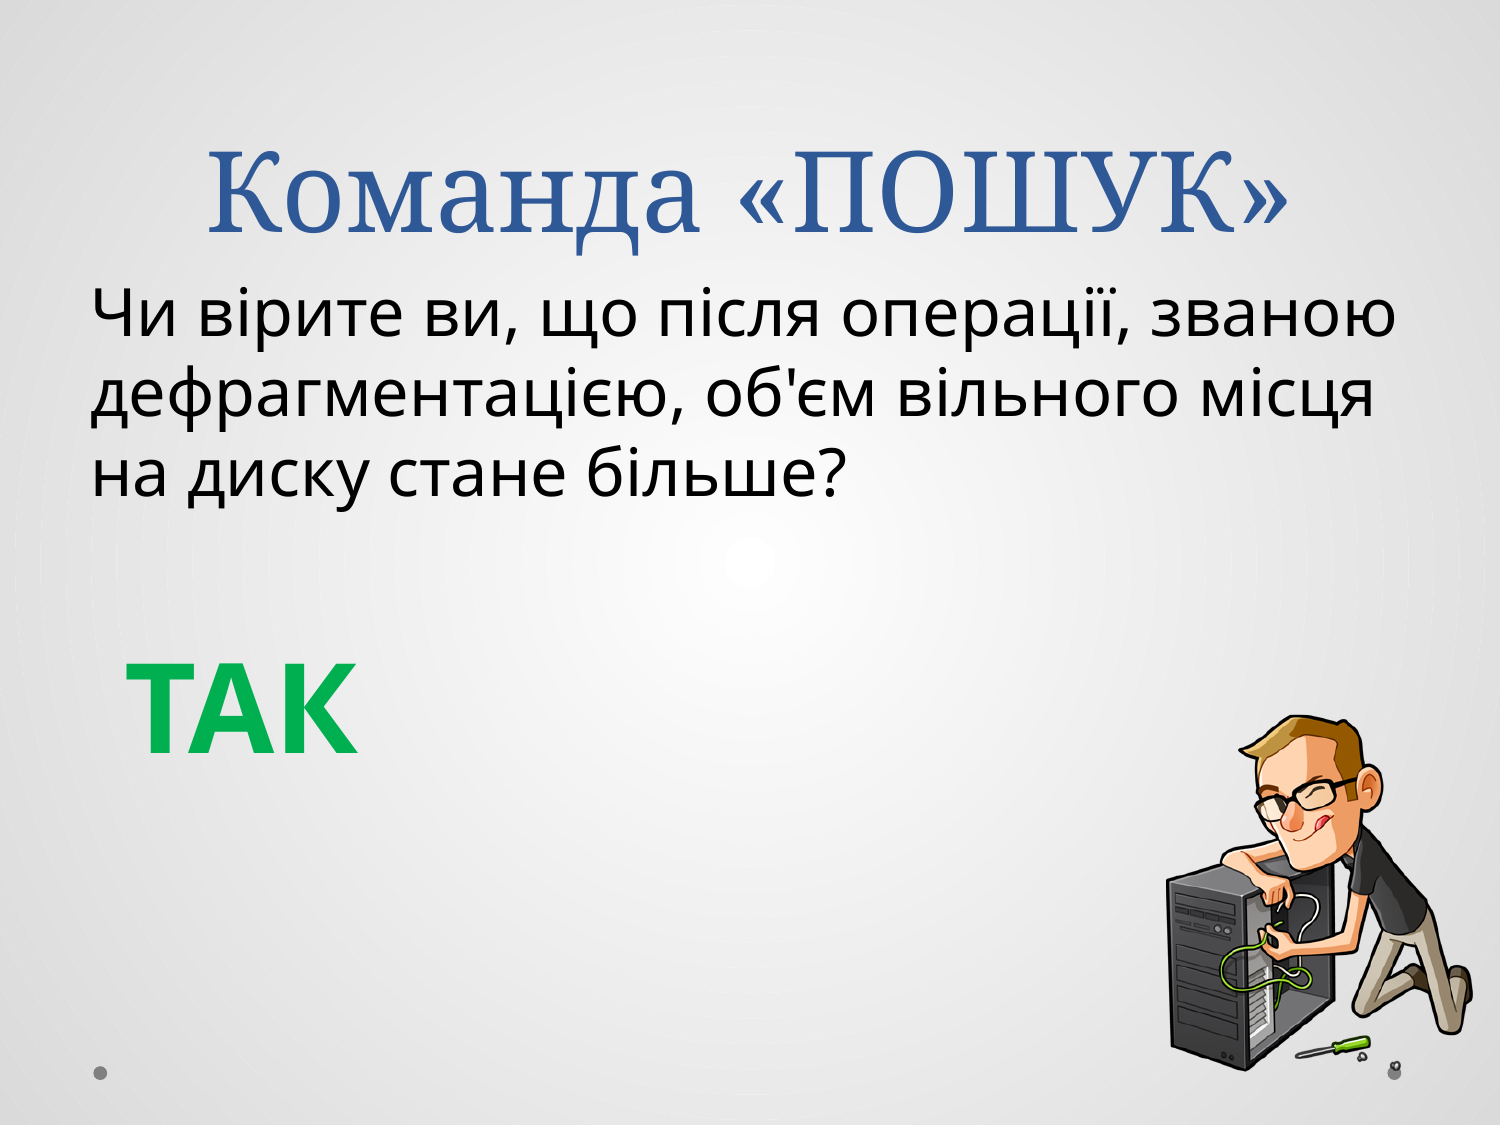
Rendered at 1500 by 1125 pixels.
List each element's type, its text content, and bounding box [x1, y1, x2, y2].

picture [1140, 692, 1496, 1093]
title Команда «ПОШУК» [75, 0, 1425, 262]
list Чи вірите ви, що після операції, званою дефрагментацією, об'єм вільного місця на диску стане більше? ТАК [75, 262, 1425, 1005]
